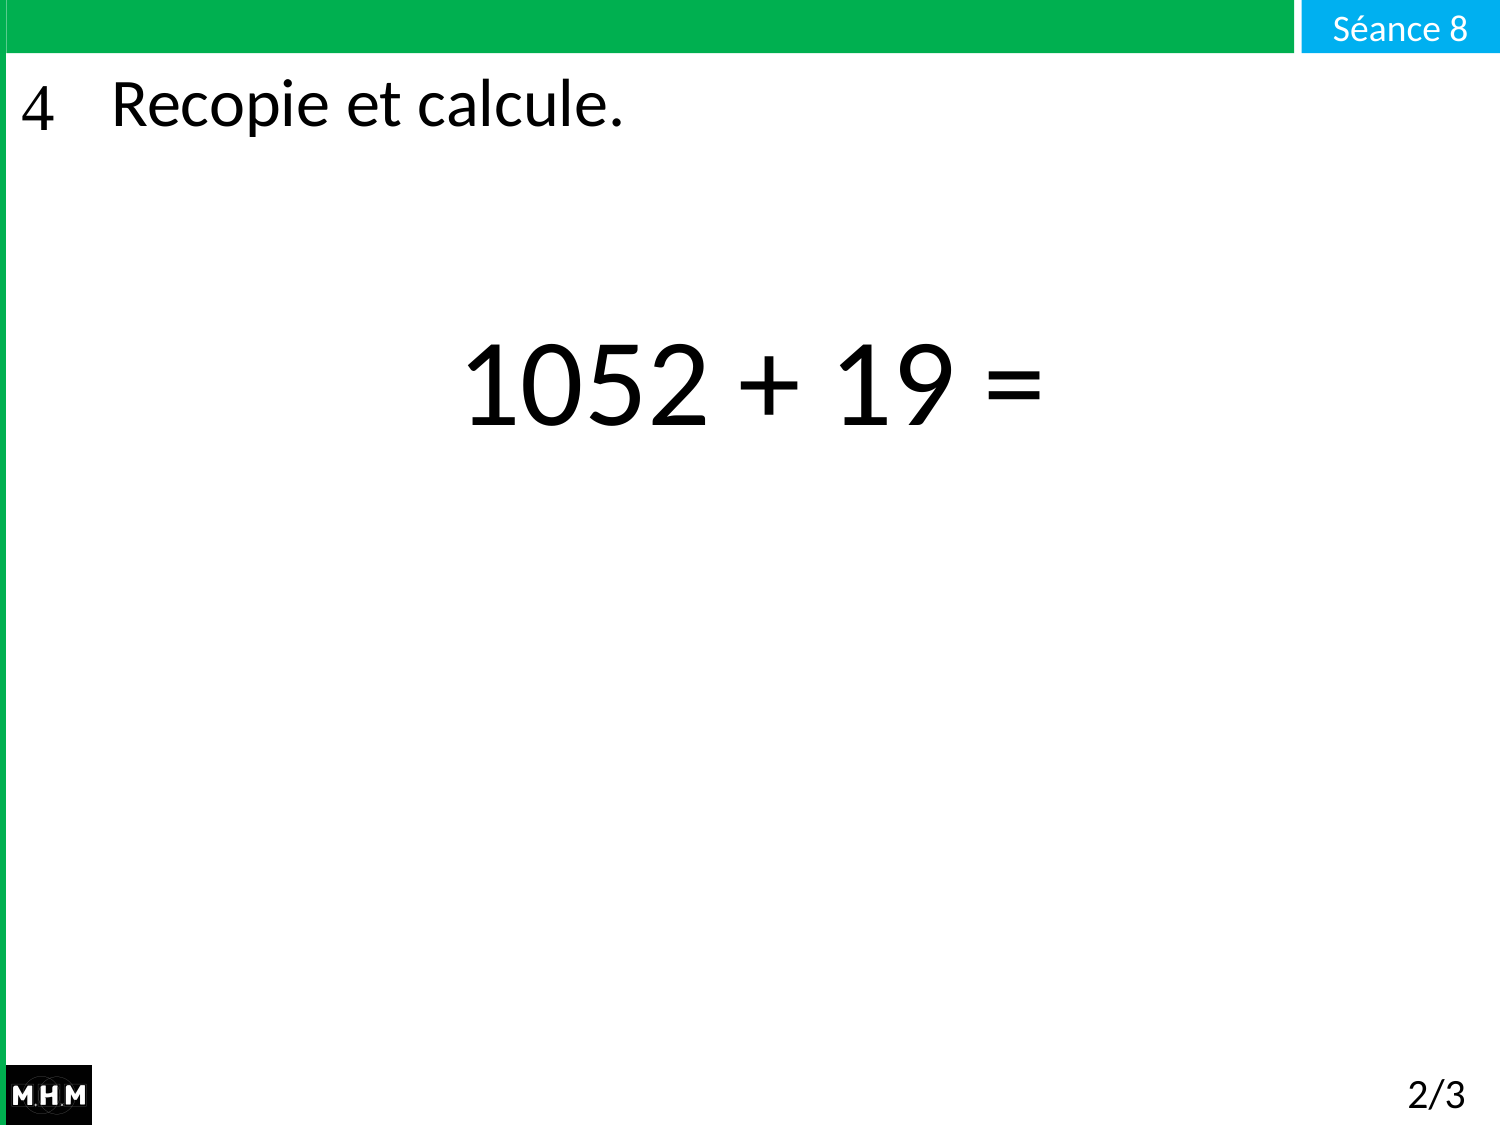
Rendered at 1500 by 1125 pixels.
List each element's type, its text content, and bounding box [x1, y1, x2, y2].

title Recopie et calcule. [96, 60, 1391, 150]
picture [6, 1065, 92, 1125]
list 2/3 [1373, 1064, 1500, 1125]
text_box 1052 + 19 = [442, 292, 1243, 458]
